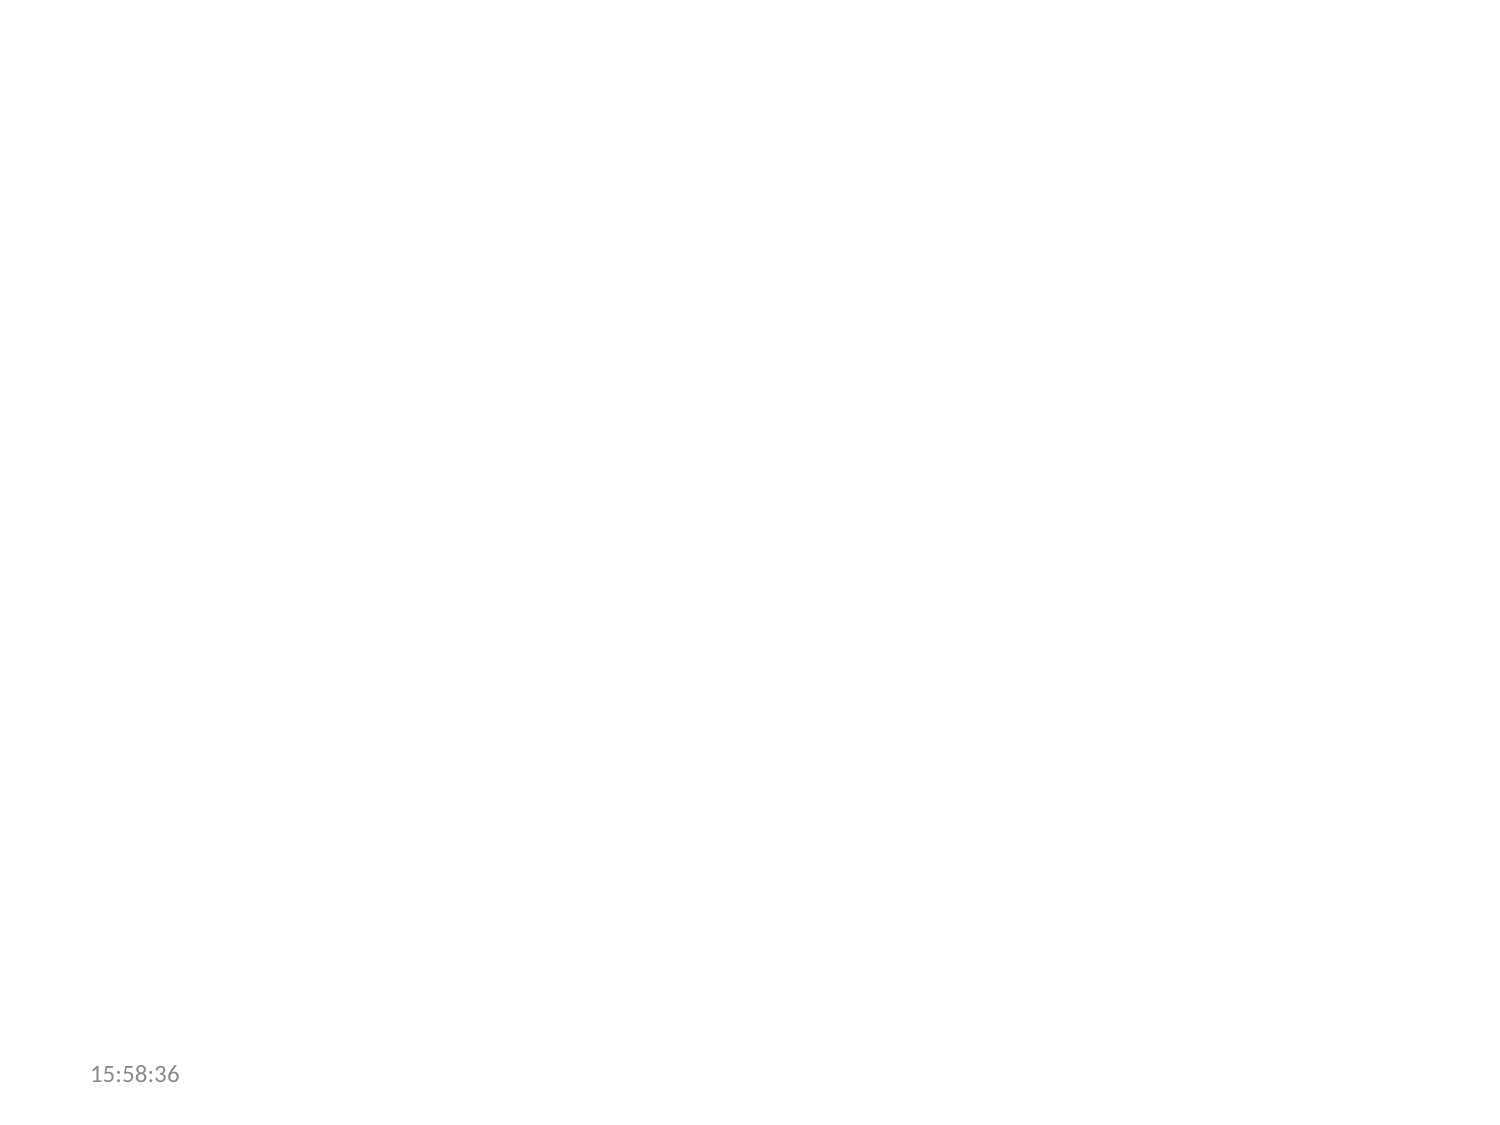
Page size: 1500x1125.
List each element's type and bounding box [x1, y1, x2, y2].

slide_number [75, 1042, 425, 1103]
